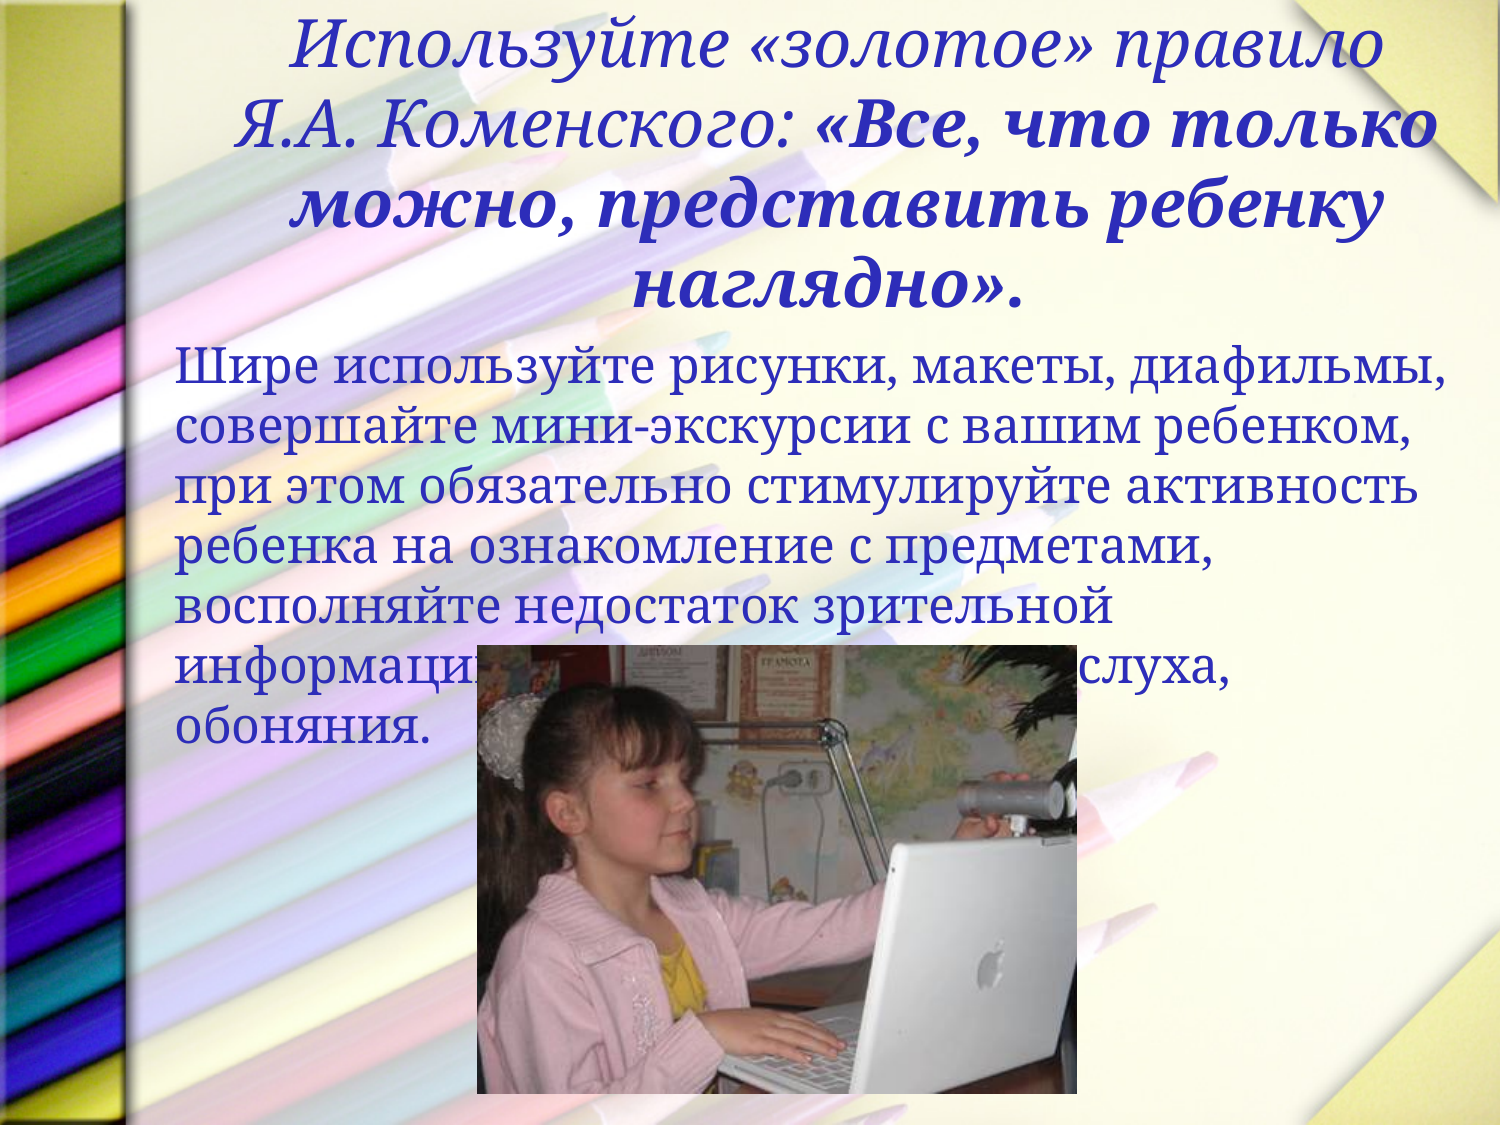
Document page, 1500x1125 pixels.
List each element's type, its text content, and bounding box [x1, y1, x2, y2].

title Используйте «золотое» правило Я.А. Коменского: «Все, что только можно, представить ребенку наглядно». [206, 0, 1471, 326]
picture [0, 0, 1500, 1125]
list Шире используйте рисунки, макеты, диафильмы, совершайте мини-экскурсии с вашим ребенком, при этом обязательно стимулируйте активность ребенка на ознакомление с предметами, восполняйте недостаток зрительной информации с помощью осязания, слуха, обоняния. [159, 326, 1471, 752]
